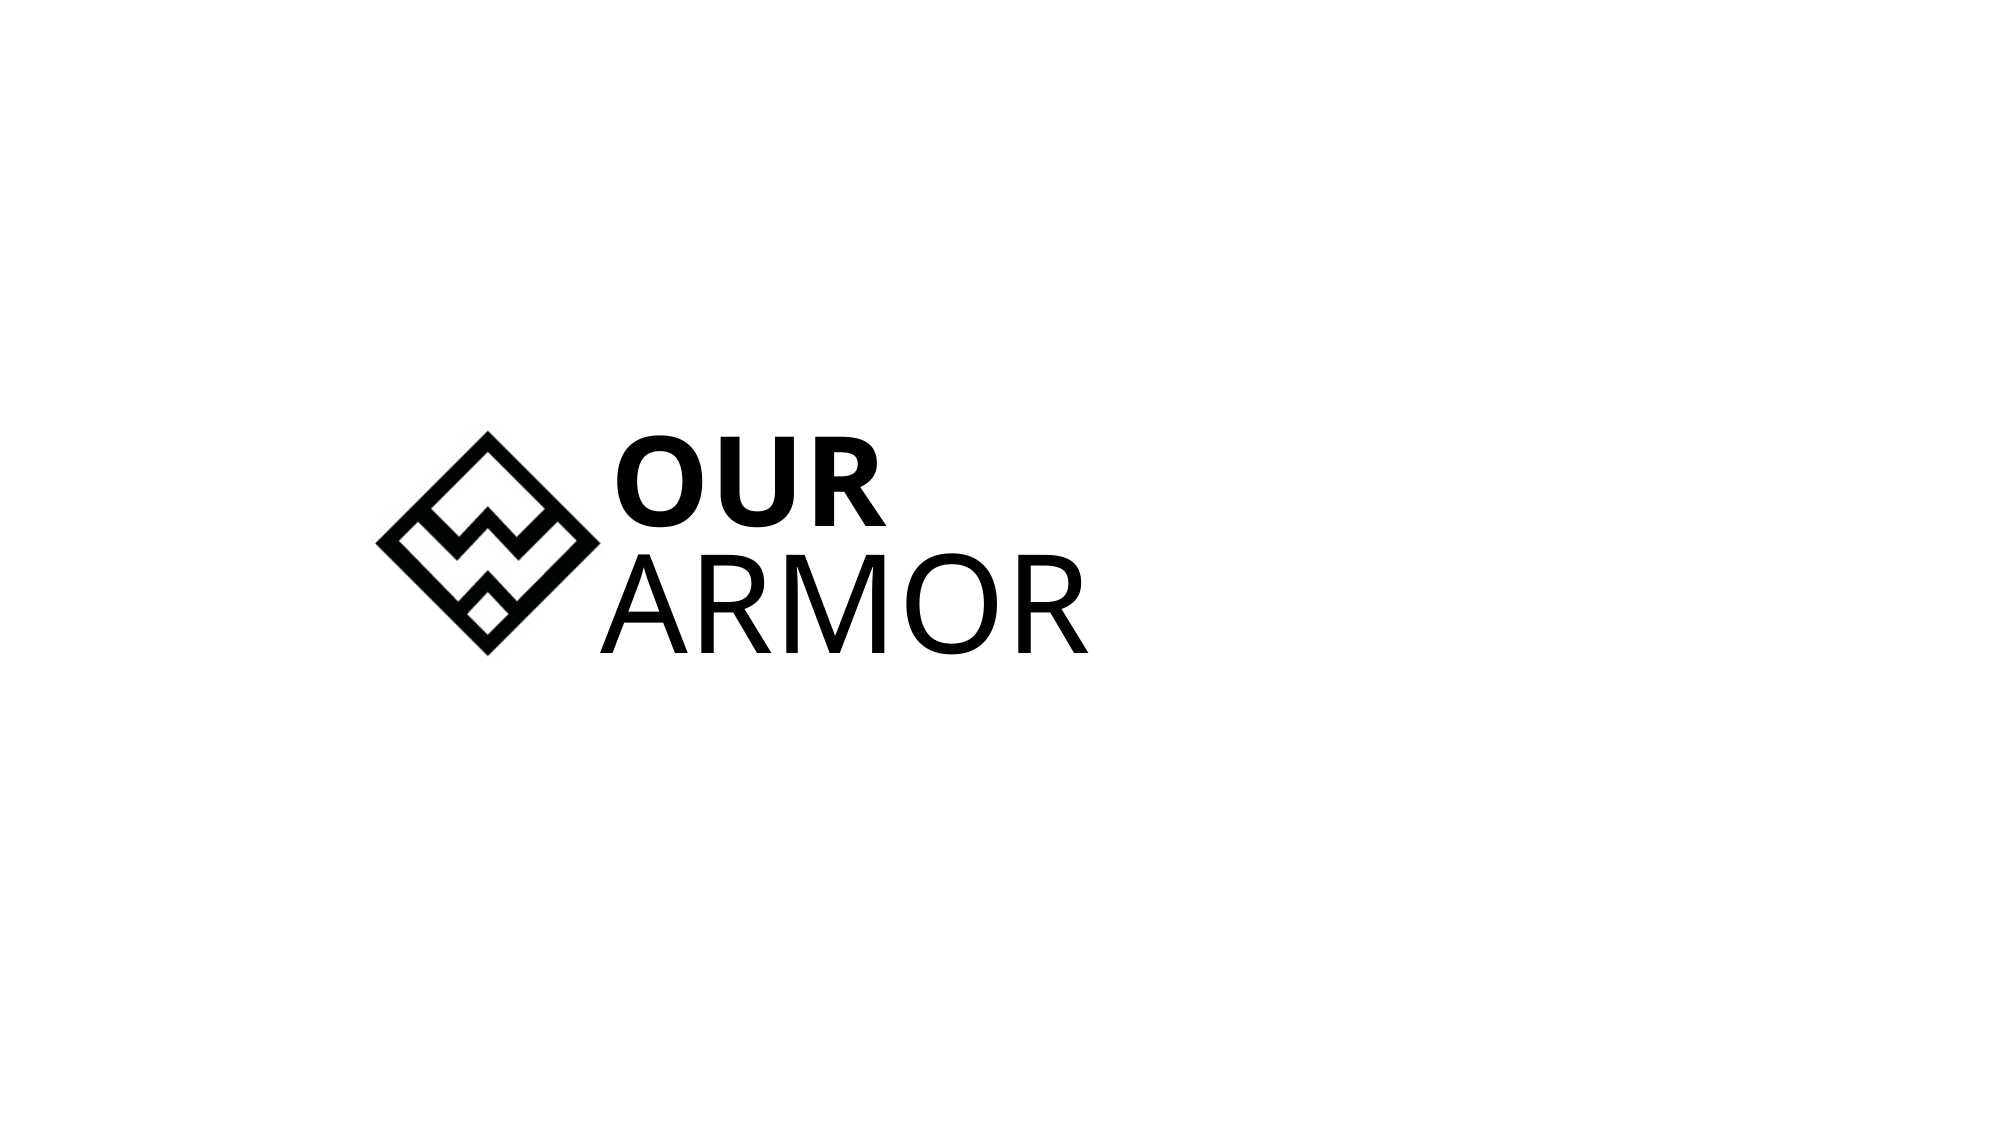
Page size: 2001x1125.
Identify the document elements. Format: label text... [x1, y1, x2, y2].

picture [336, 424, 606, 684]
text_box OUR [595, 393, 1009, 443]
text_box ARMOR [585, 443, 1349, 691]
